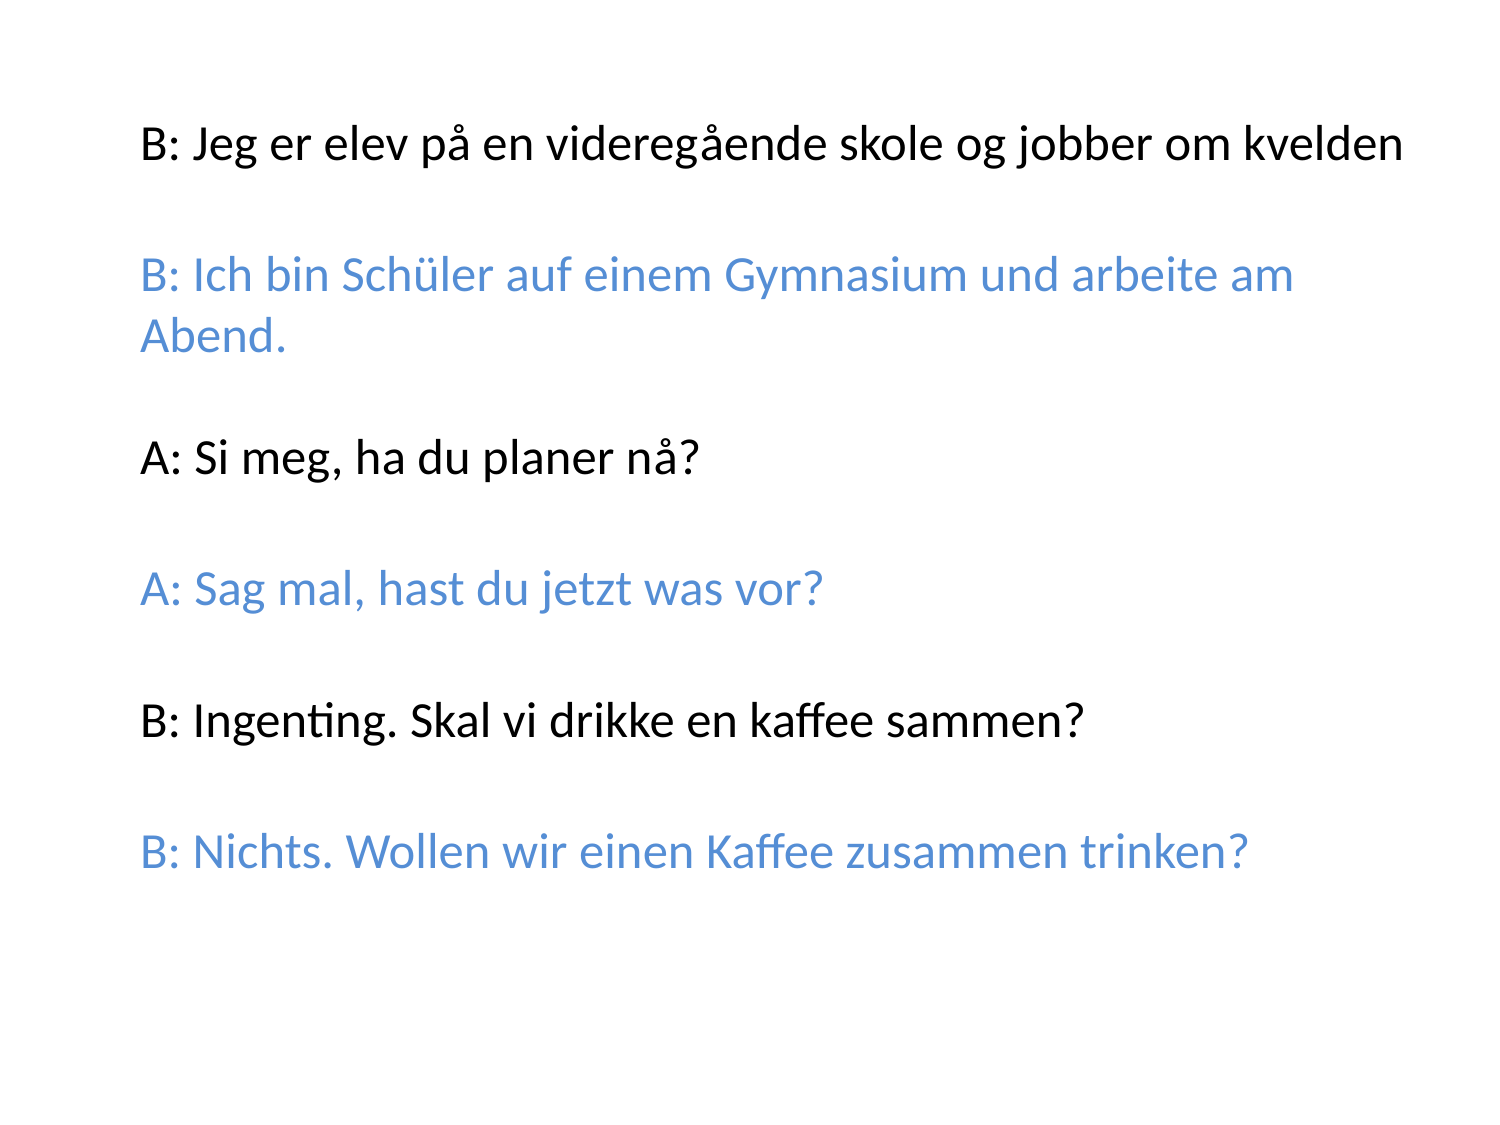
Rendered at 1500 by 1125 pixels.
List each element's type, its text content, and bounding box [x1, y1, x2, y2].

list B: Jeg er elev på en videregående skole og jobber om kvelden B: Ich bin Schüler auf einem Gymnasium und arbeite am Abend. A: Si meg, ha du planer nå? A: Sag mal, hast du jetzt was vor? B: Ingenting. Skal vi drikke en kaffee sammen? B: Nichts. Wollen wir einen Kaffee zusammen trinken? [75, 102, 1425, 1005]
